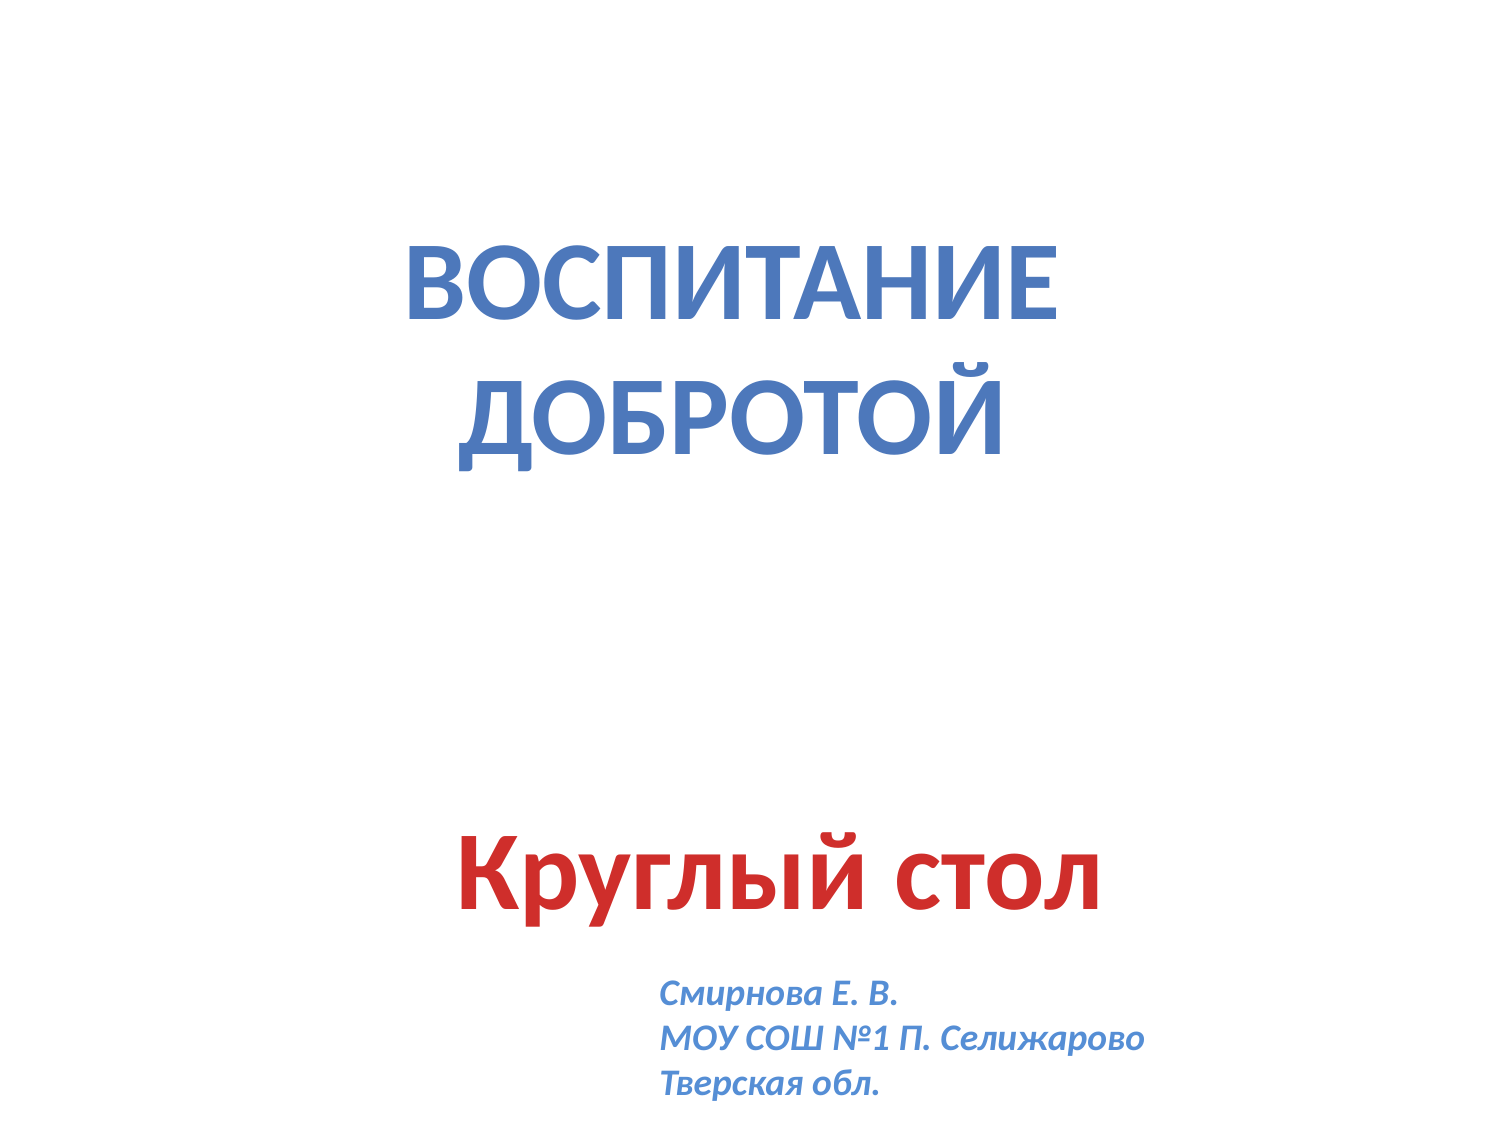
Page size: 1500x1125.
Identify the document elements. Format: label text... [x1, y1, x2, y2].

text_box Воспитание добротой [175, 199, 1289, 485]
text_box Смирнова Е. В. МОУ СОШ №1 П. Селижарово Тверская обл. [644, 960, 1347, 1125]
text_box Круглый стол [387, 789, 1122, 940]
